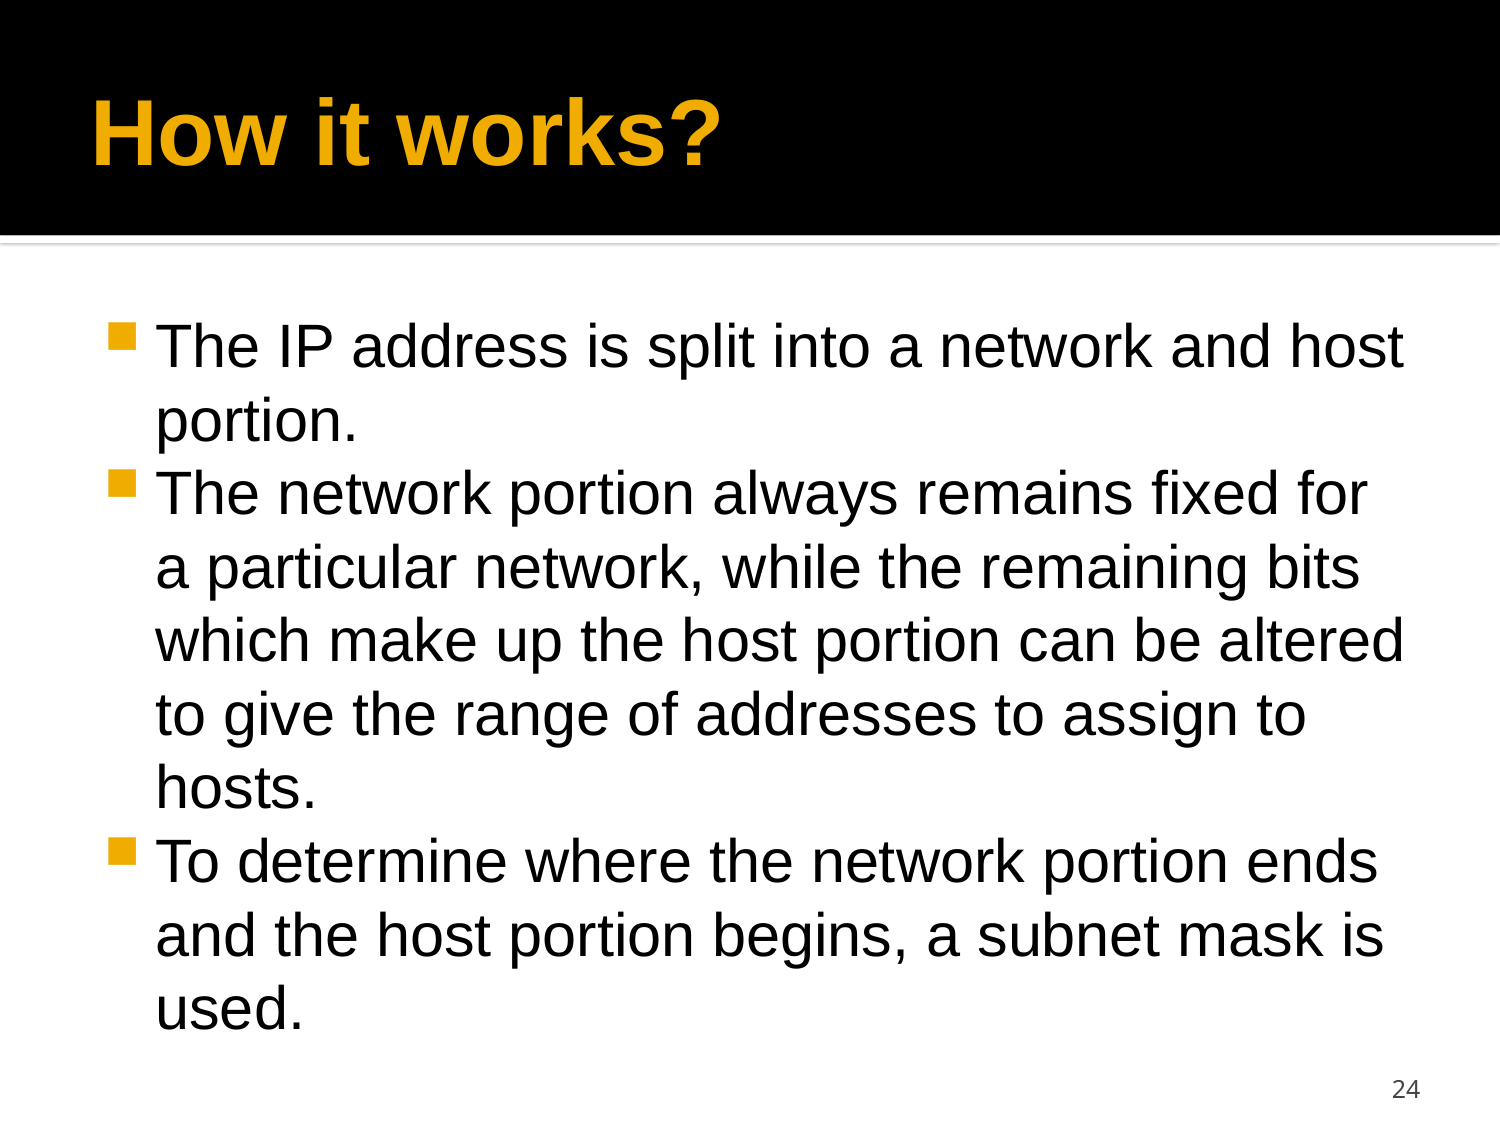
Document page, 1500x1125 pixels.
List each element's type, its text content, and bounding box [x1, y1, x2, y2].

list The IP address is split into a network and host portion. The network portion always remains fixed for a particular network, while the remaining bits which make up the host portion can be altered to give the range of addresses to assign to hosts. To determine where the network portion ends and the host portion begins, a subnet mask is used. [75, 291, 1425, 1050]
title How it works? [75, 25, 1425, 231]
slide_number 24 [1345, 1062, 1467, 1108]
